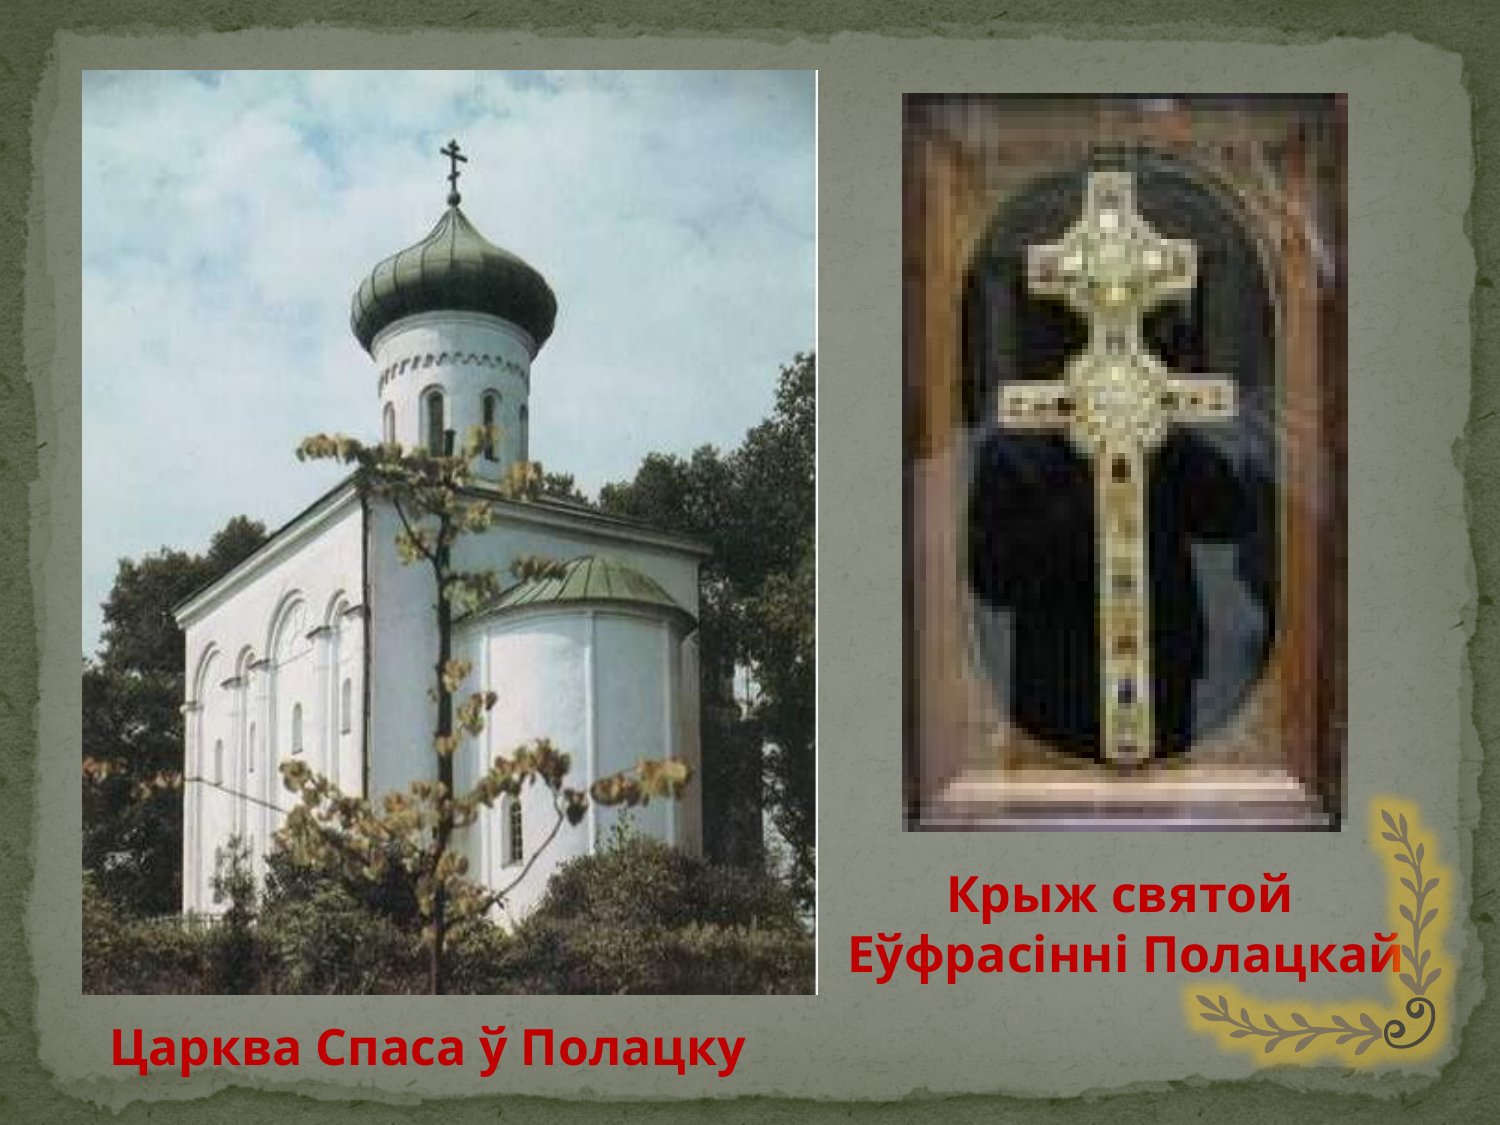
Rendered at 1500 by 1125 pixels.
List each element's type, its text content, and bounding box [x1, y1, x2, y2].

text_box Крыж святой Еўфрасінні Полацкай [833, 855, 1184, 991]
picture [902, 93, 1441, 1055]
picture [82, 70, 818, 995]
text_box Царква Спаса ў Полацку [94, 1007, 761, 1083]
